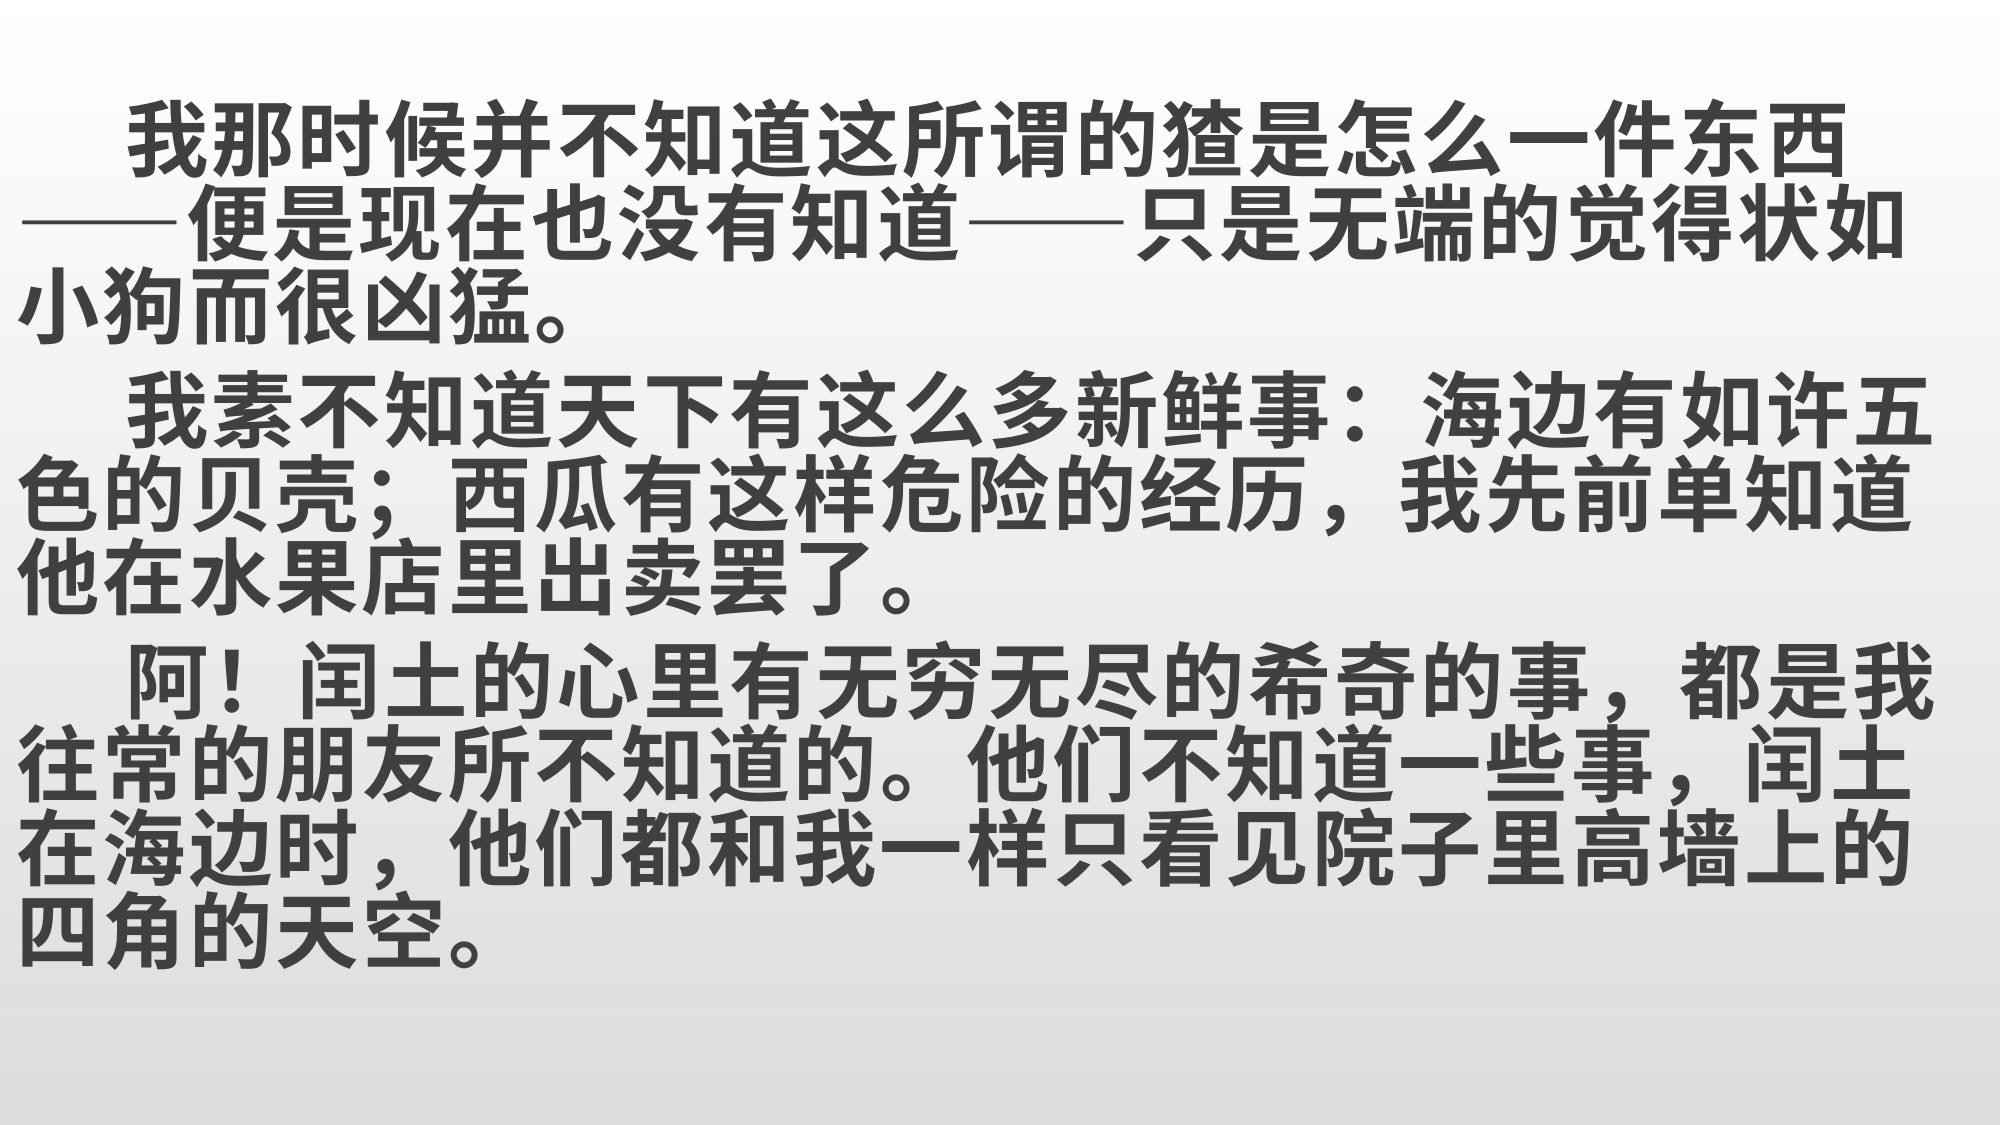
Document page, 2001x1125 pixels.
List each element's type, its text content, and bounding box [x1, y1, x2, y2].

list 我那时候并不知道这所谓的猹是怎么一件东西——便是现在也没有知道——只是无端的觉得状如小狗而很凶猛。 我素不知道天下有这么多新鲜事：海边有如许五色的贝壳；西瓜有这样危险的经历，我先前单知道他在水果店里出卖罢了。 阿！闰土的心里有无穷无尽的希奇的事，都是我往常的朋友所不知道的。他们不知道一些事，闰土在海边时，他们都和我一样只看见院子里高墙上的四角的天空。 [0, 0, 1968, 1125]
